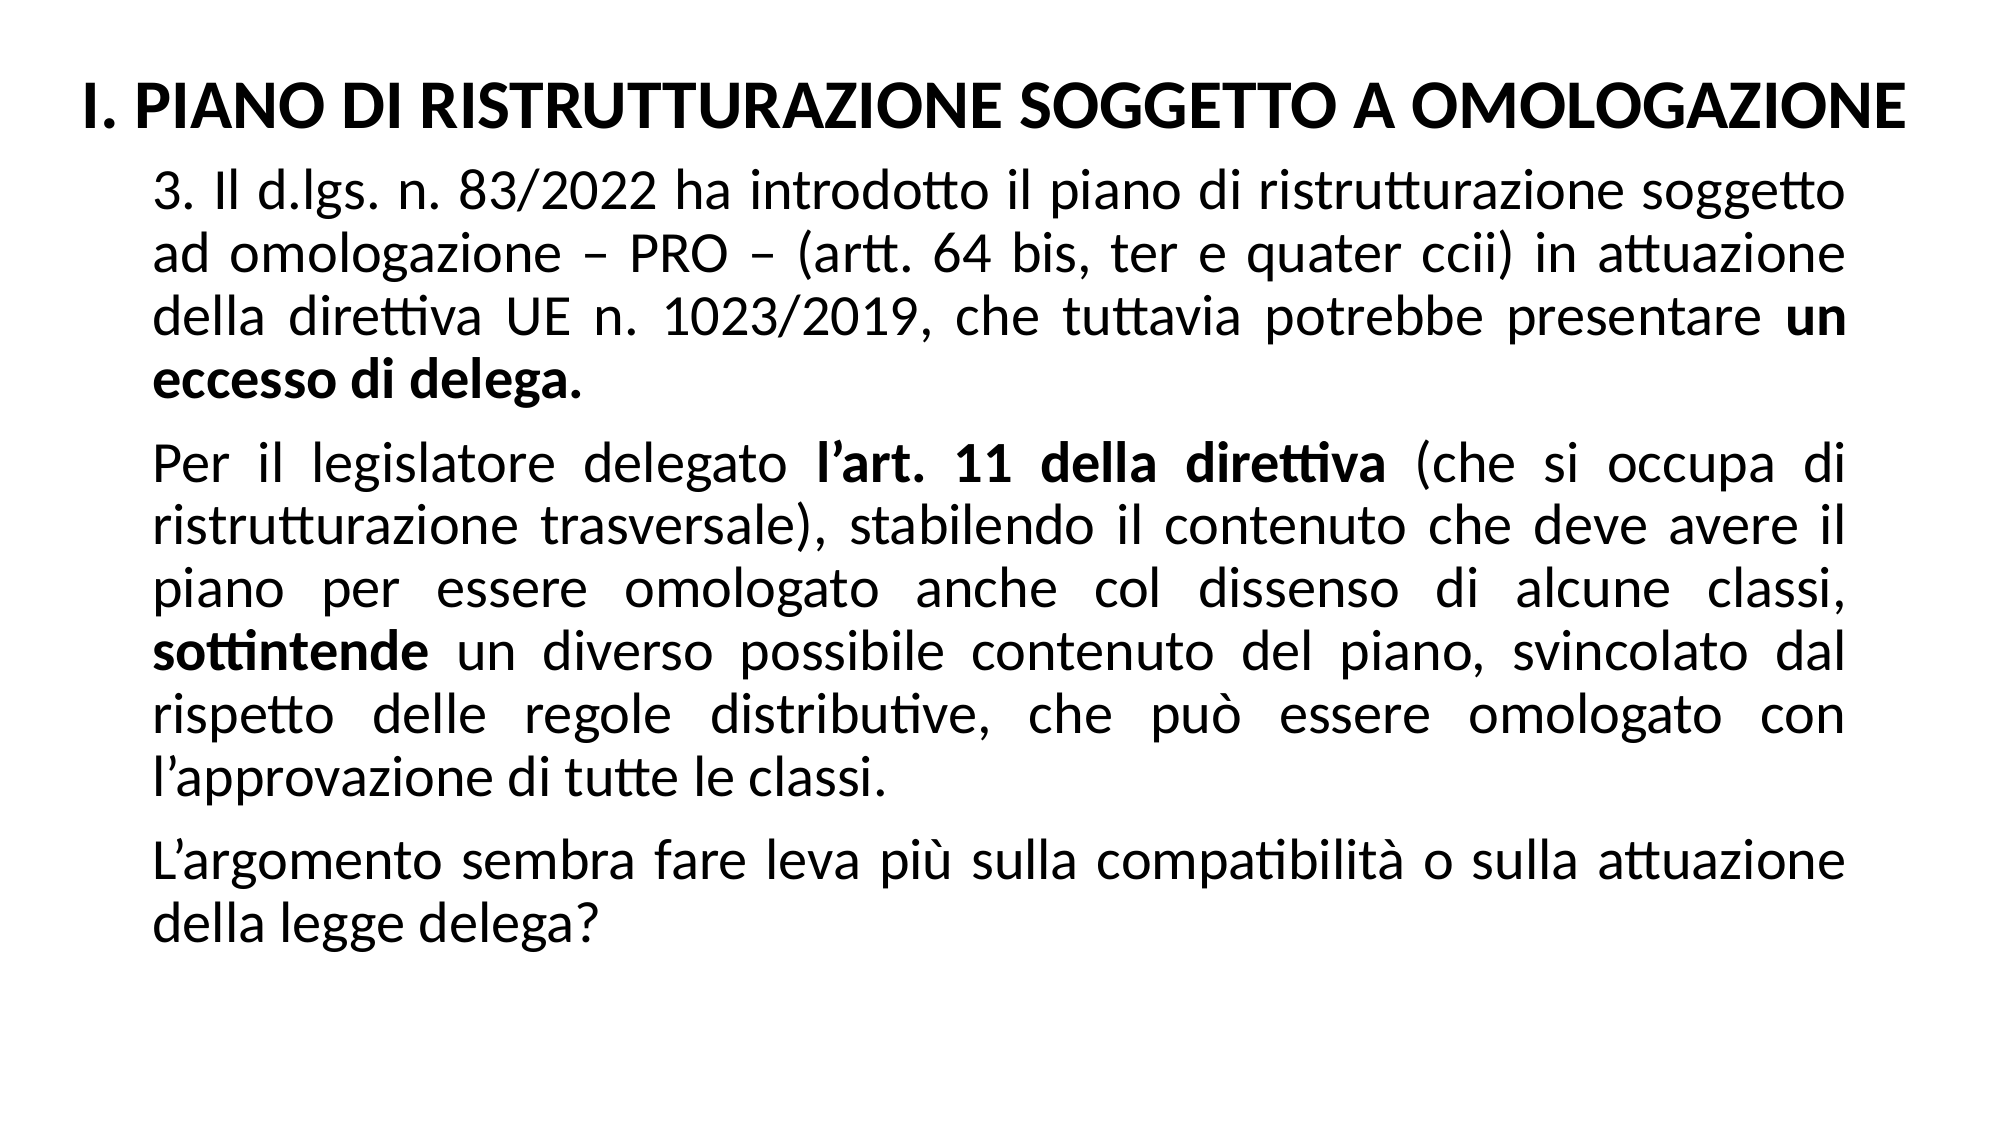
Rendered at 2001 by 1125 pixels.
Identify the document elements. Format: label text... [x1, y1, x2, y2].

list 3. Il d.lgs. n. 83/2022 ha introdotto il piano di ristrutturazione soggetto ad omologazione – PRO – (artt. 64 bis, ter e quater ccii) in attuazione della direttiva UE n. 1023/2019, che tuttavia potrebbe presentare un eccesso di delega. Per il legislatore delegato l’art. 11 della direttiva (che si occupa di ristrutturazione trasversale), stabilendo il contenuto che deve avere il piano per essere omologato anche col dissenso di alcune classi, sottintende un diverso possibile contenuto del piano, svincolato dal rispetto delle regole distributive, che può essere omologato con l’approvazione di tutte le classi. L’argomento sembra fare leva più sulla compatibilità o sulla attuazione della legge delega? [137, 152, 1863, 1073]
title I. PIANO DI RISTRUTTURAZIONE SOGGETTO A OMOLOGAZIONE [51, 59, 1944, 153]
